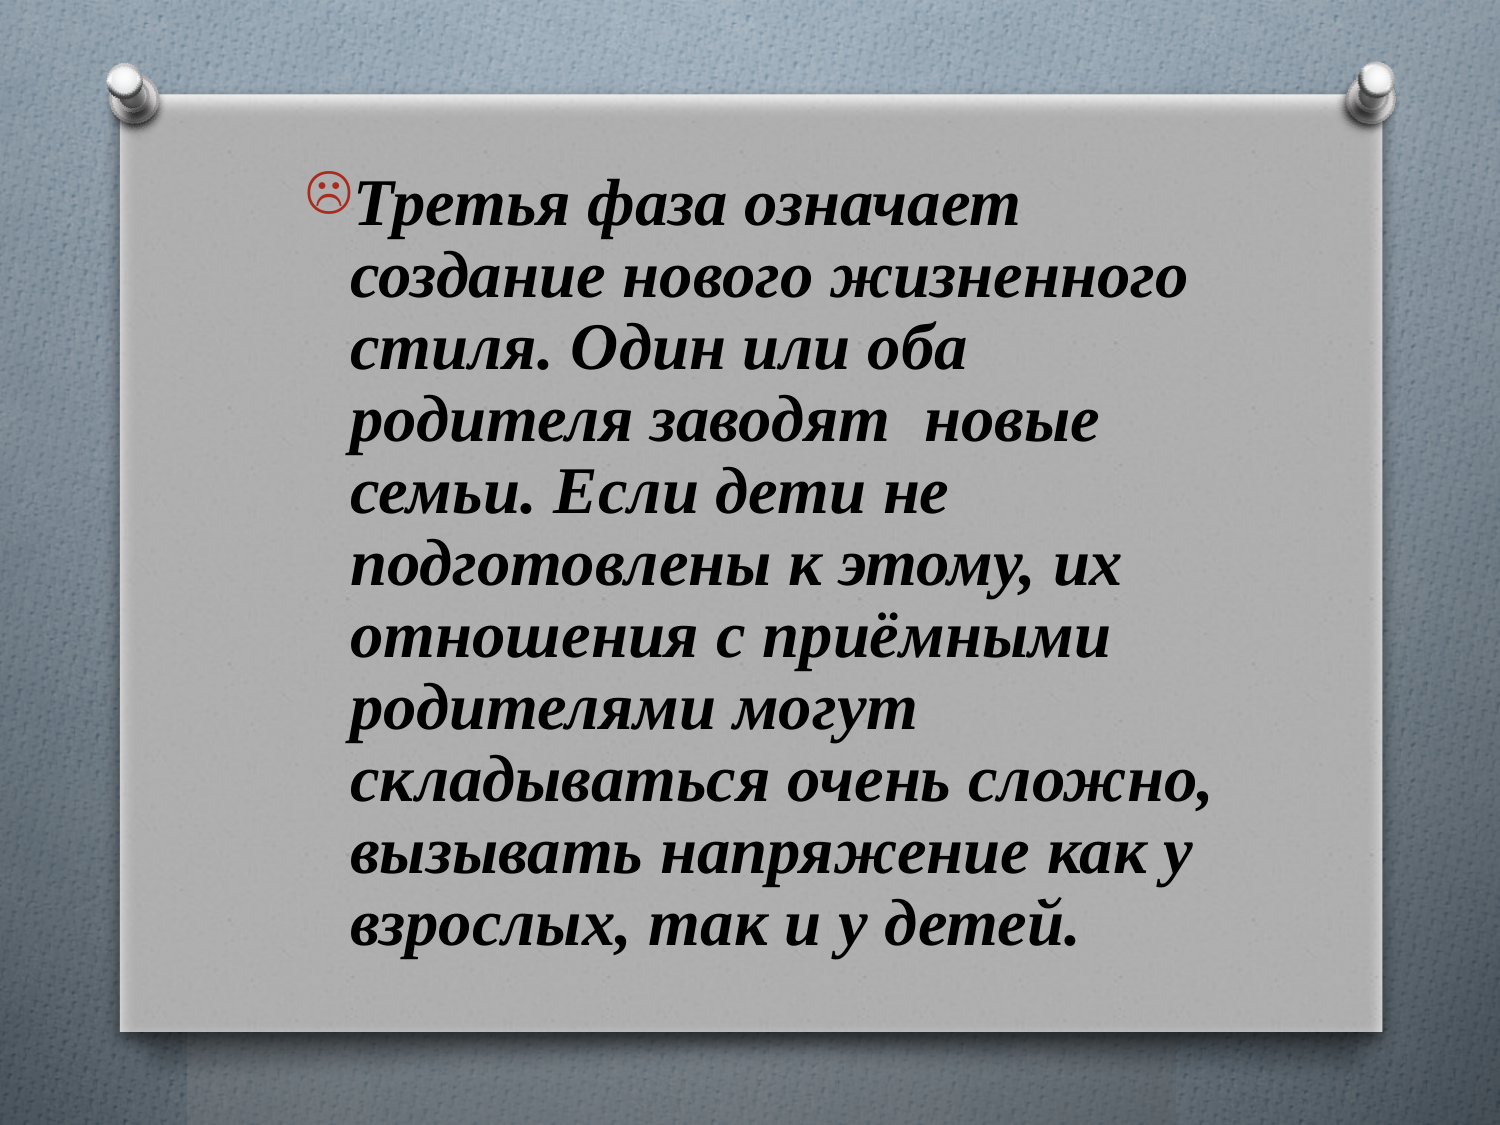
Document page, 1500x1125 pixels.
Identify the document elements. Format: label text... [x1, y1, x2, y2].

list Третья фаза означает создание нового жизненного стиля. Один или оба родителя заводят новые семьи. Если дети не подготовлены к этому, их отношения с приёмными родителями могут складываться очень сложно, вызывать напряжение как у взрослых, так и у детей. [230, 160, 1247, 753]
picture [1317, 35, 1439, 156]
picture [75, 29, 198, 153]
